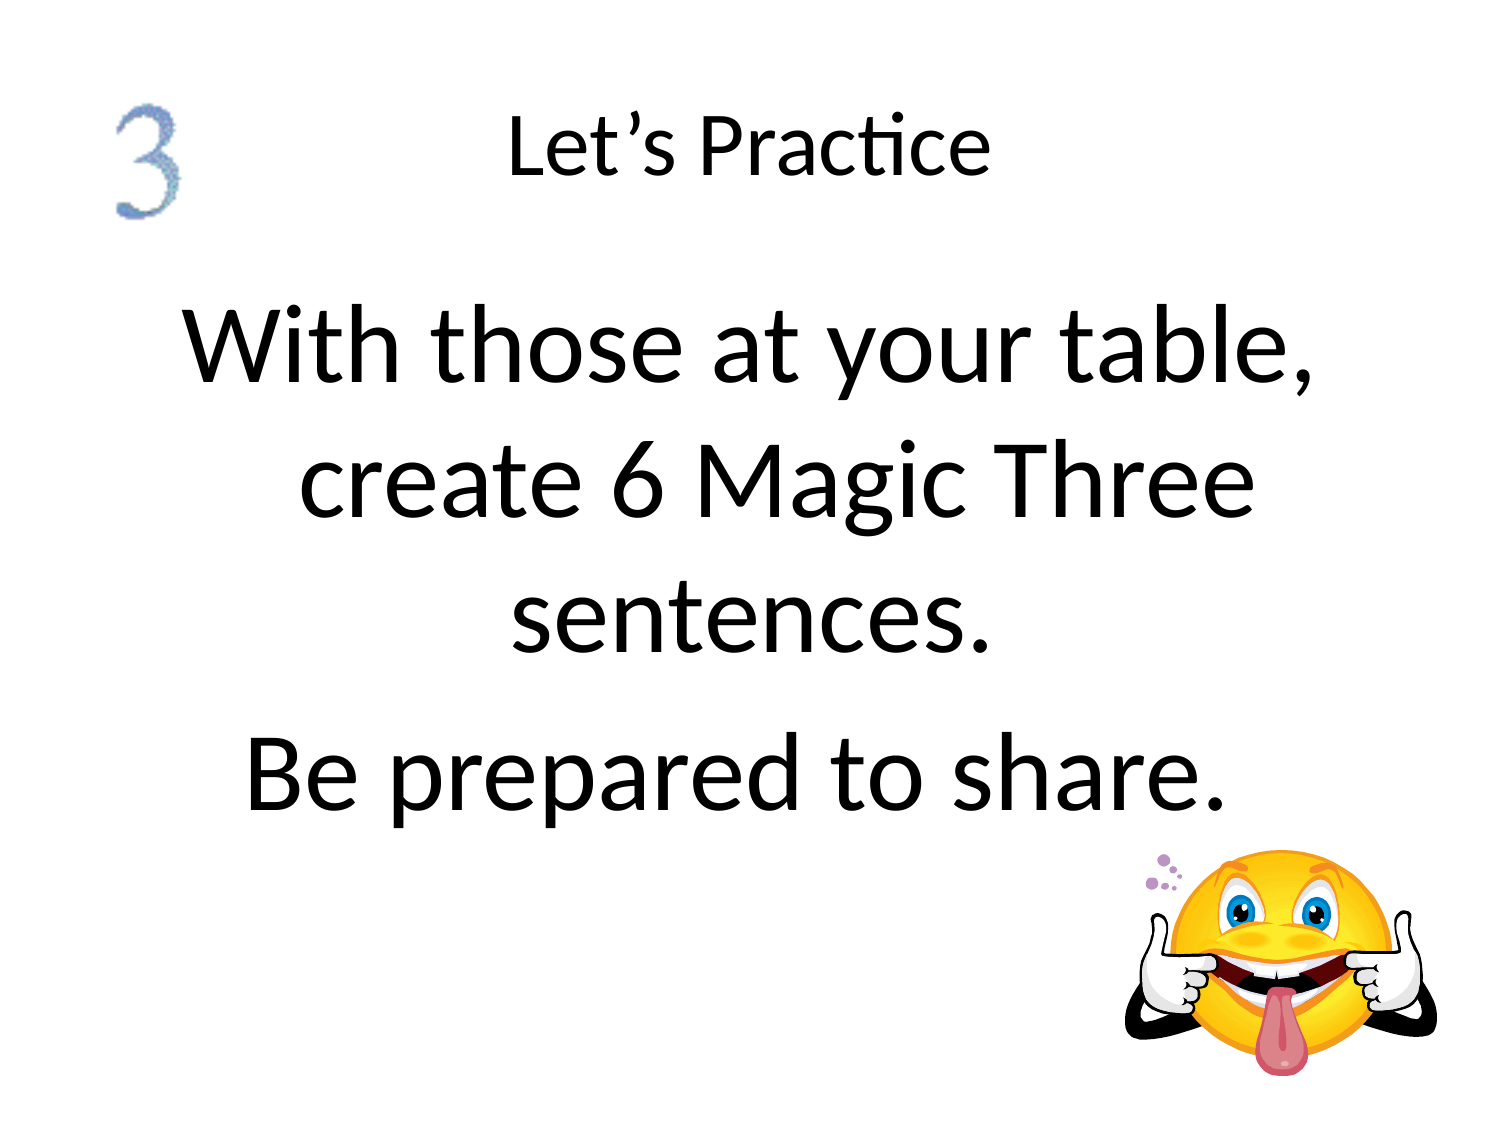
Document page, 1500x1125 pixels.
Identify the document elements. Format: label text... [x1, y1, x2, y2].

picture [1124, 849, 1438, 1077]
picture [49, 62, 248, 260]
title Let’s Practice [75, 45, 1425, 233]
list With those at your table, create 6 Magic Three sentences. Be prepared to share. [75, 262, 1425, 1005]
